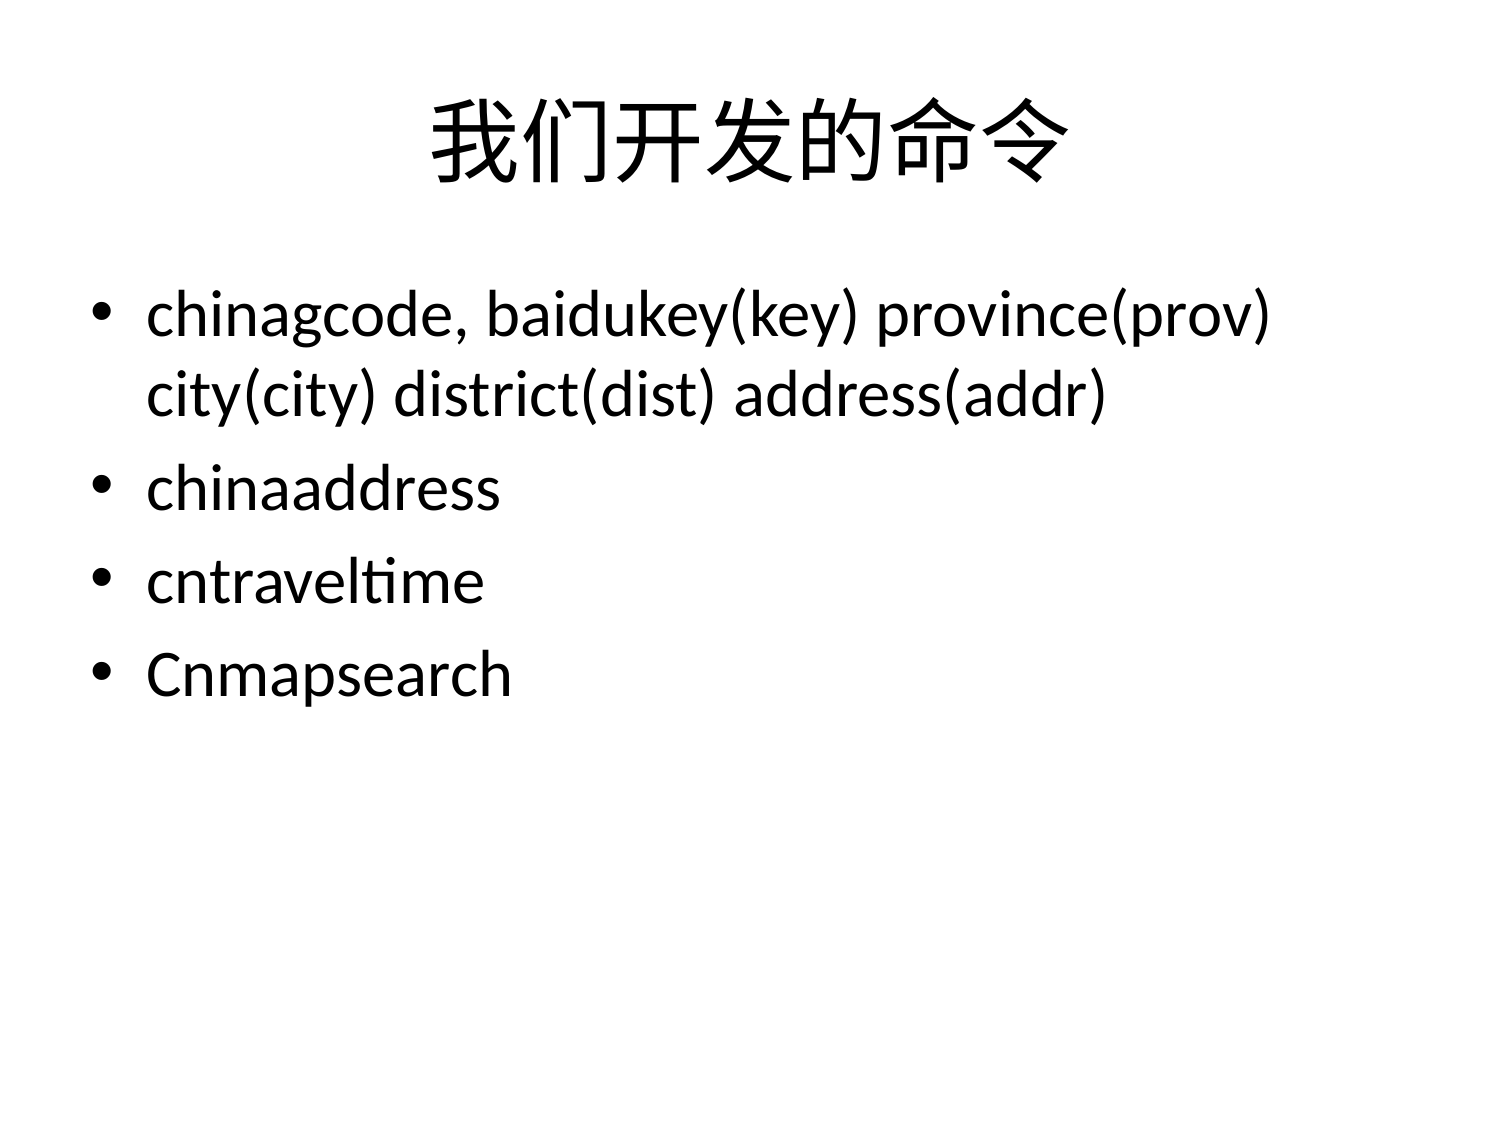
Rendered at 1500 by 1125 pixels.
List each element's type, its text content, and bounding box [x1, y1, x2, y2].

title 我们开发的命令 [75, 45, 1425, 233]
list chinagcode, baidukey(key) province(prov) city(city) district(dist) address(addr) chinaaddress cntraveltime Cnmapsearch [75, 262, 1425, 1005]
